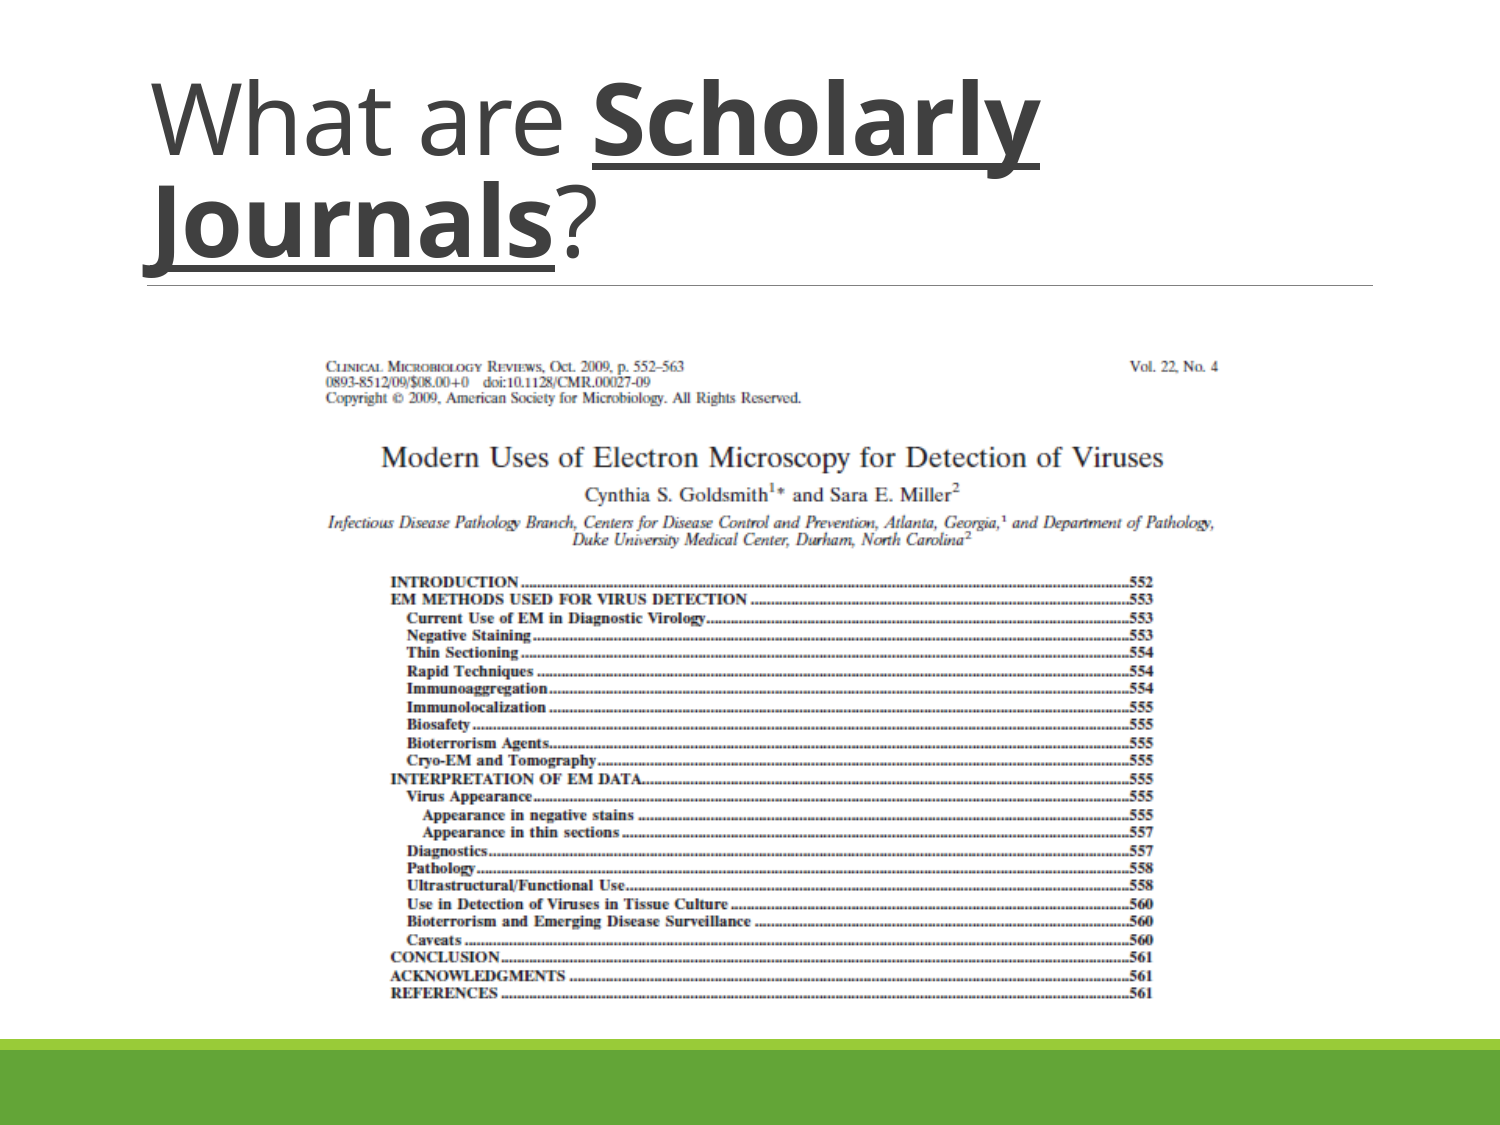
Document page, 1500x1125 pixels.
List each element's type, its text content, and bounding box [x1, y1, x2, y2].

title What are Scholarly Journals? [135, 47, 1373, 285]
picture [306, 341, 1245, 1018]
